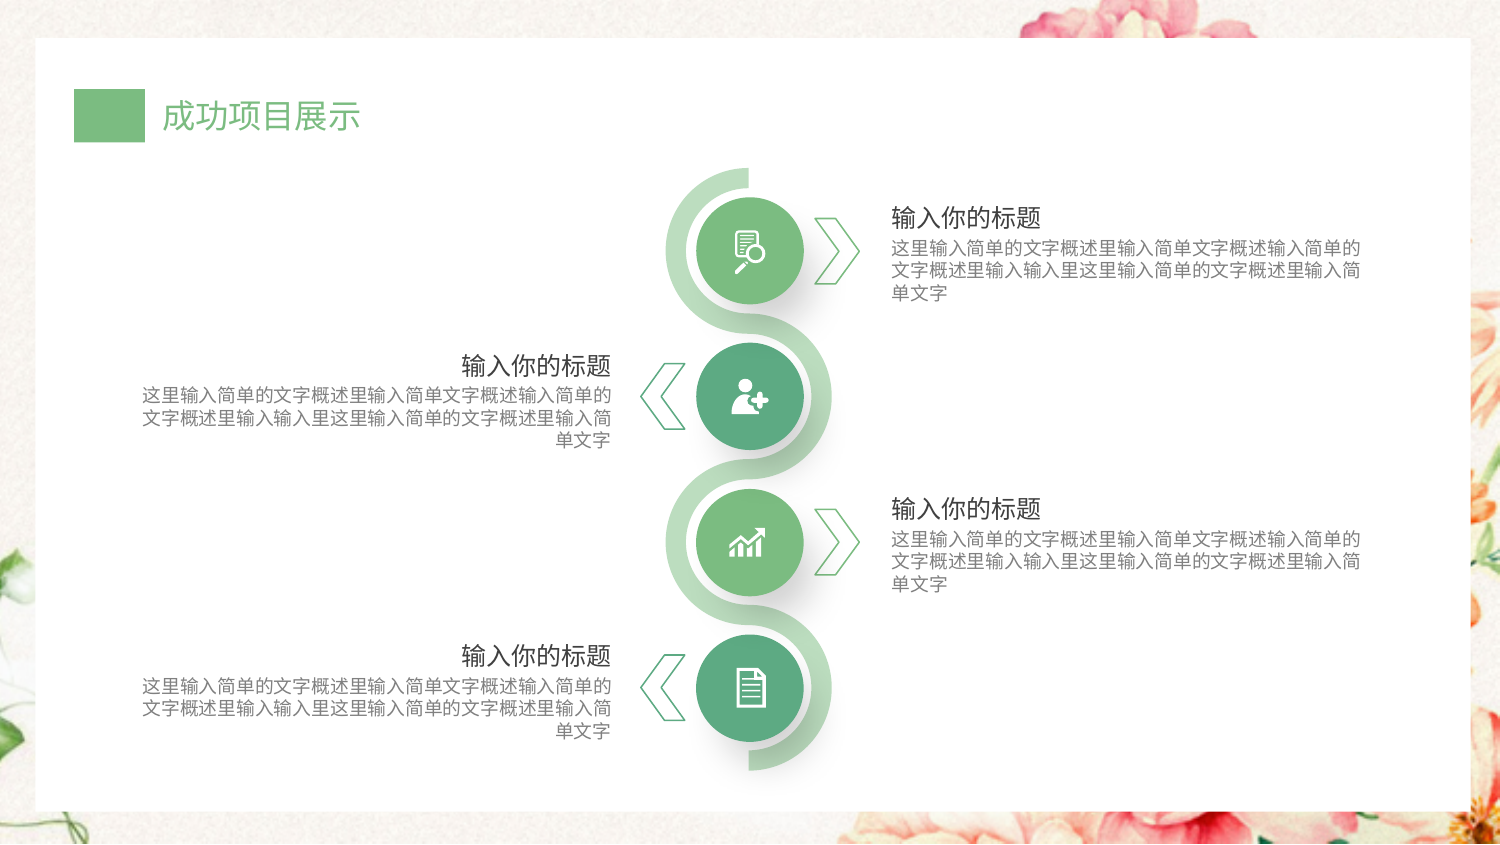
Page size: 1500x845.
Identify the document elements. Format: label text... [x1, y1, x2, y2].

text_box [639, 652, 687, 723]
text_box 输入你的标题 这里输入简单的文字概述里输入简单文字概述输入简单的文字概述里输入输入里这里输入简单的文字概述里输入简单文字 [891, 493, 1376, 595]
text_box [639, 361, 687, 432]
text_box 输入你的标题 这里输入简单的文字概述里输入简单文字概述输入简单的文字概述里输入输入里这里输入简单的文字概述里输入简单文字 [126, 350, 612, 452]
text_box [736, 667, 767, 708]
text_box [734, 229, 767, 275]
text_box [665, 167, 749, 333]
text_box [779, 623, 832, 709]
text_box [697, 636, 802, 741]
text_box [731, 378, 769, 415]
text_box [729, 527, 766, 557]
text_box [698, 344, 802, 449]
text_box [813, 216, 862, 287]
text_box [697, 490, 802, 595]
text_box [665, 464, 739, 624]
text_box 输入你的标题 这里输入简单的文字概述里输入简单文字概述输入简单的文字概述里输入输入里这里输入简单的文字概述里输入简单文字 [126, 640, 612, 742]
text_box [813, 507, 862, 577]
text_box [698, 199, 802, 303]
text_box [782, 332, 832, 418]
picture [0, 0, 1500, 844]
text_box 输入你的标题 这里输入简单的文字概述里输入简单文字概述输入简单的文字概述里输入输入里这里输入简单的文字概述里输入简单文字 [891, 202, 1376, 305]
